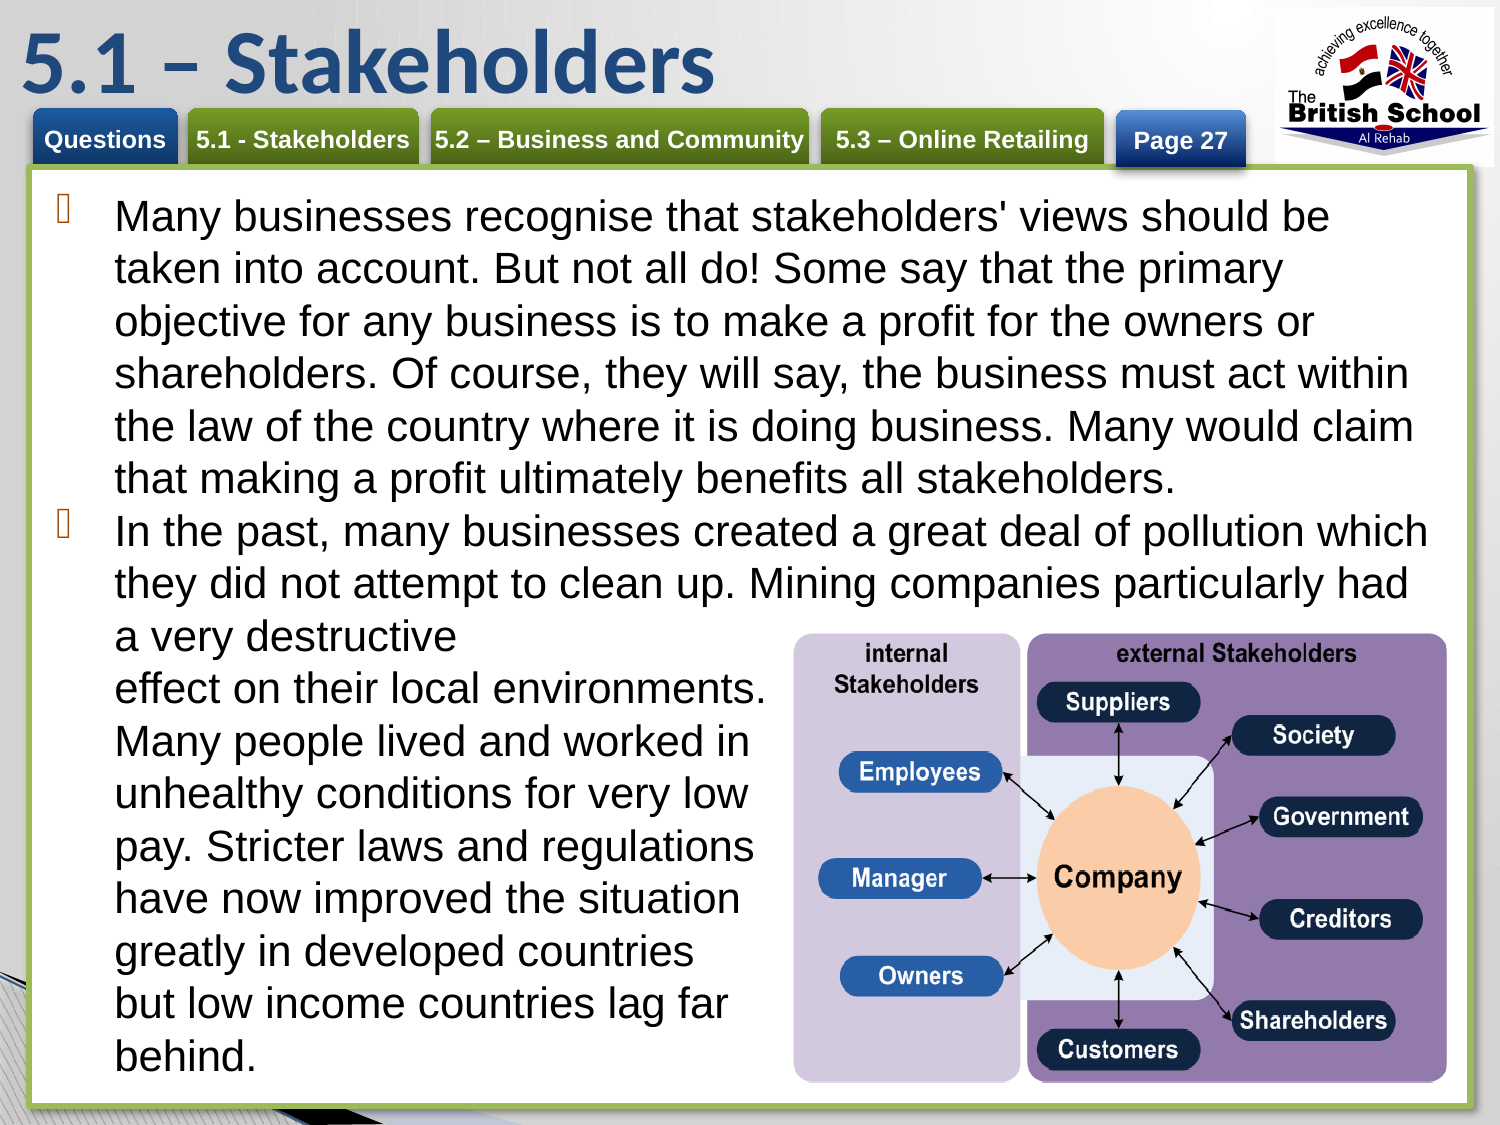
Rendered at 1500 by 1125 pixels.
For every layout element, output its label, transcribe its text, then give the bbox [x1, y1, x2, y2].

picture [281, 1114, 303, 1125]
picture [1275, 7, 1495, 167]
title 5.1 – Stakeholders [5, 11, 1270, 102]
text_box Page 27 [1116, 109, 1247, 167]
picture [793, 633, 1448, 1083]
text_box Many businesses recognise that stakeholders' views should be taken into account. But not all do! Some say that the primary objective for any business is to make a profit for the owners or shareholders. Of course, they will say, the business must act within the law of the country where it is doing business. Many would claim that making a profit ultimately benefits all stakeholders. In the past, many businesses created a great deal of pollution which they did not attempt to clean up. Mining companies particularly had a very destructive effect on their local environments. Many people lived and worked in unhealthy conditions for very low pay. Stricter laws and regulations have now improved the situation greatly in developed countries but low income countries lag far behind. [41, 179, 1447, 1088]
